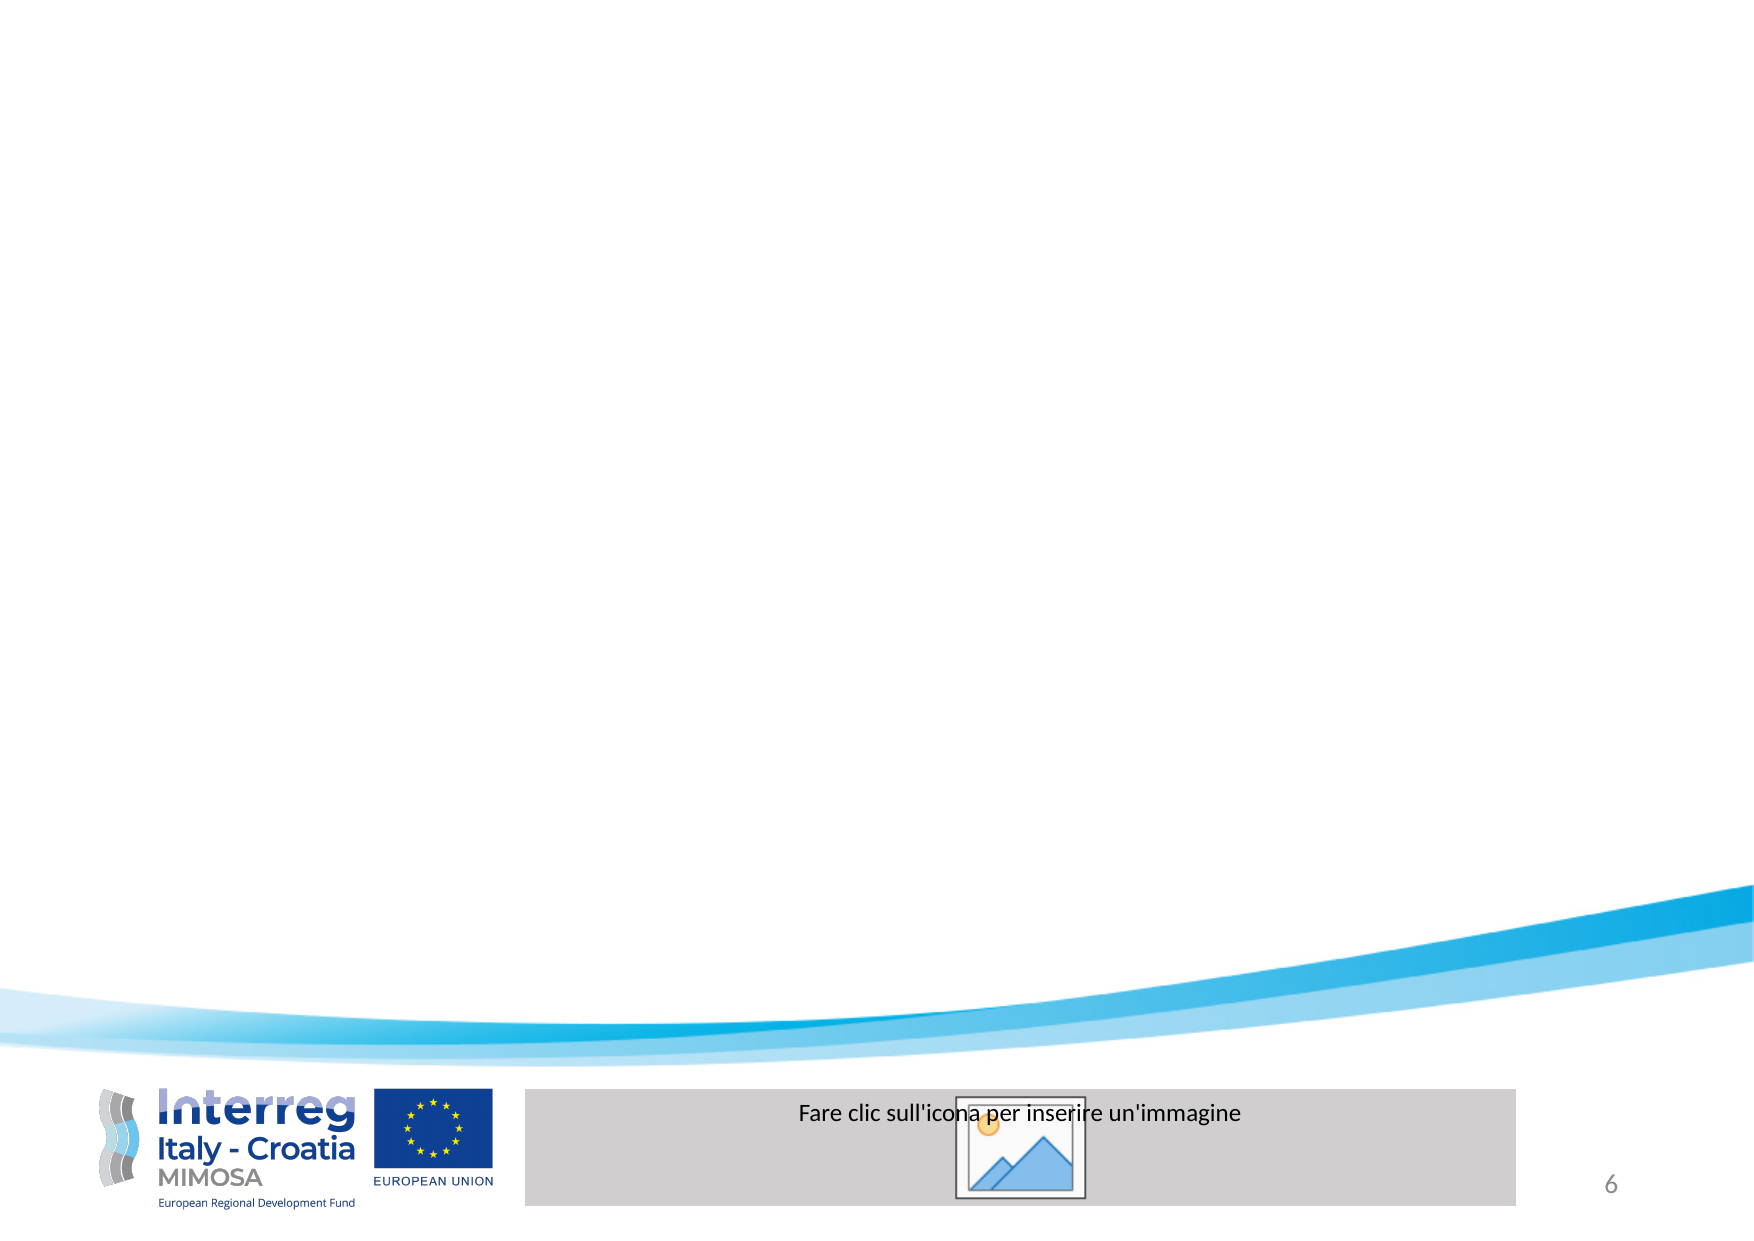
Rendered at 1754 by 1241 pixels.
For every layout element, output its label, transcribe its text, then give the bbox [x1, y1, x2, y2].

slide_number 6 [1526, 1149, 1634, 1216]
picture [0, 884, 1754, 1220]
